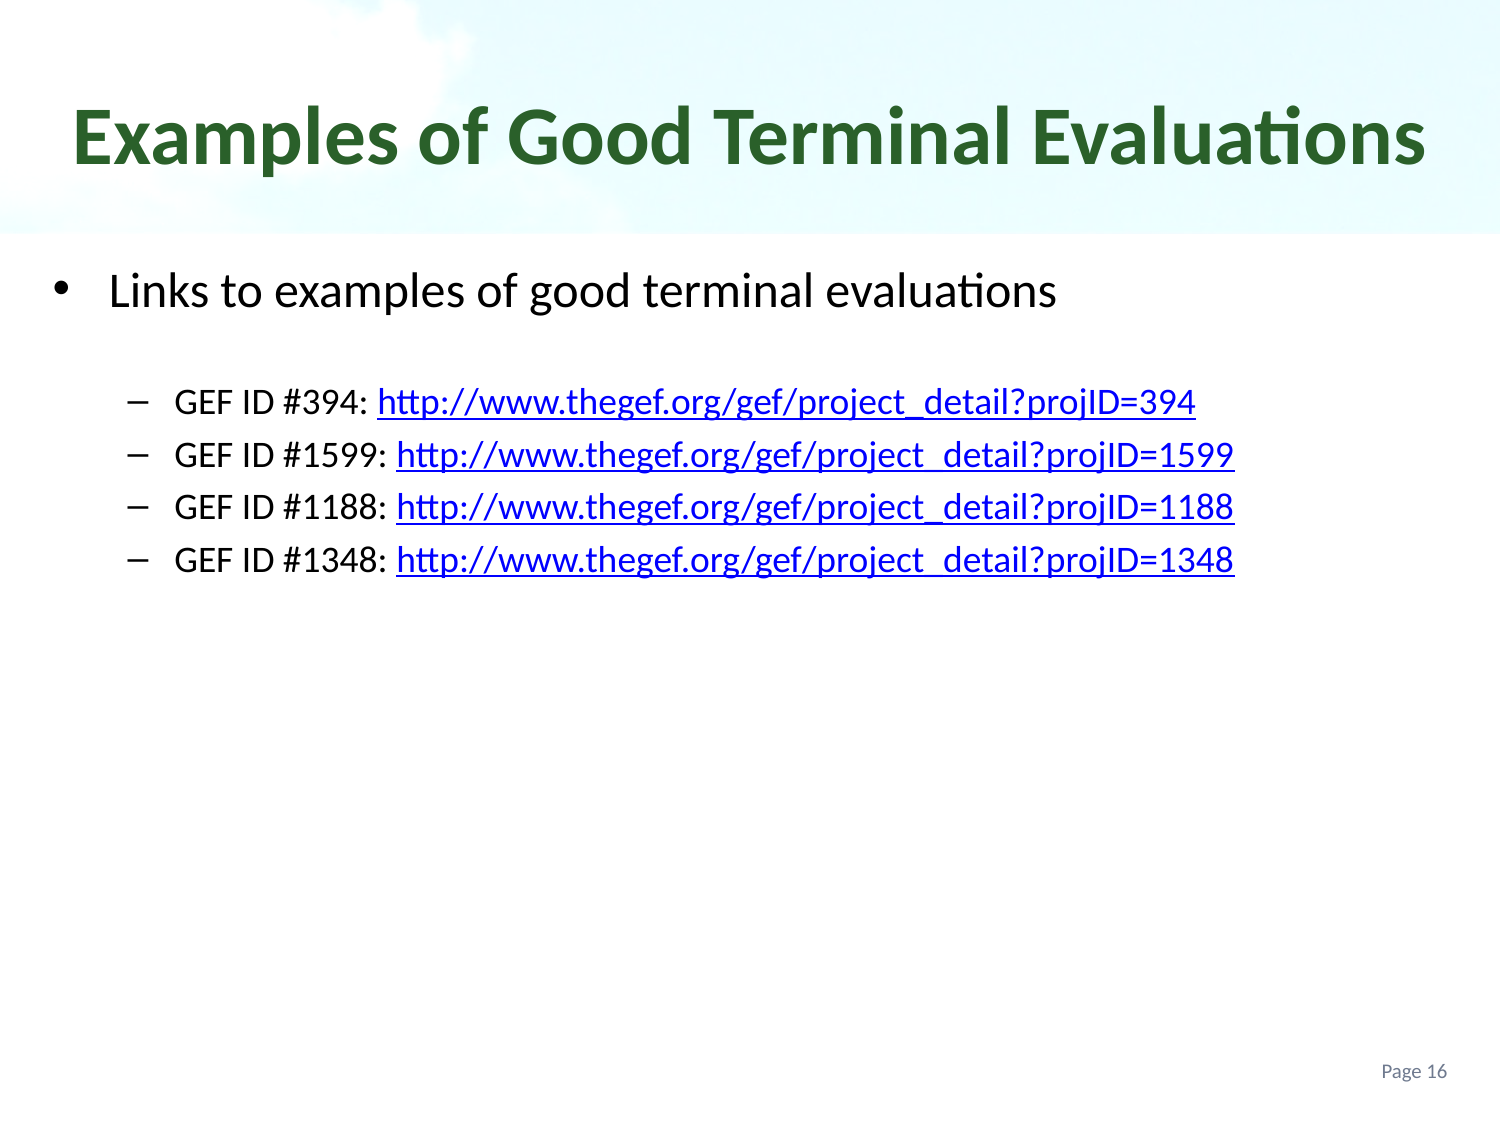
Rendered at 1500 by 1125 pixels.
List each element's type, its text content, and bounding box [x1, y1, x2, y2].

title Examples of Good Terminal Evaluations [37, 37, 1463, 225]
list Links to examples of good terminal evaluations GEF ID #394: http://www.thegef.org/gef/project_detail?projID=394 GEF ID #1599: http://www.thegef.org/gef/project_detail?projID=1599 GEF ID #1188: http://www.thegef.org/gef/project_detail?projID=1188 GEF ID #1348: http://www.thegef.org/gef/project_detail?projID=1348 [37, 249, 1463, 1050]
